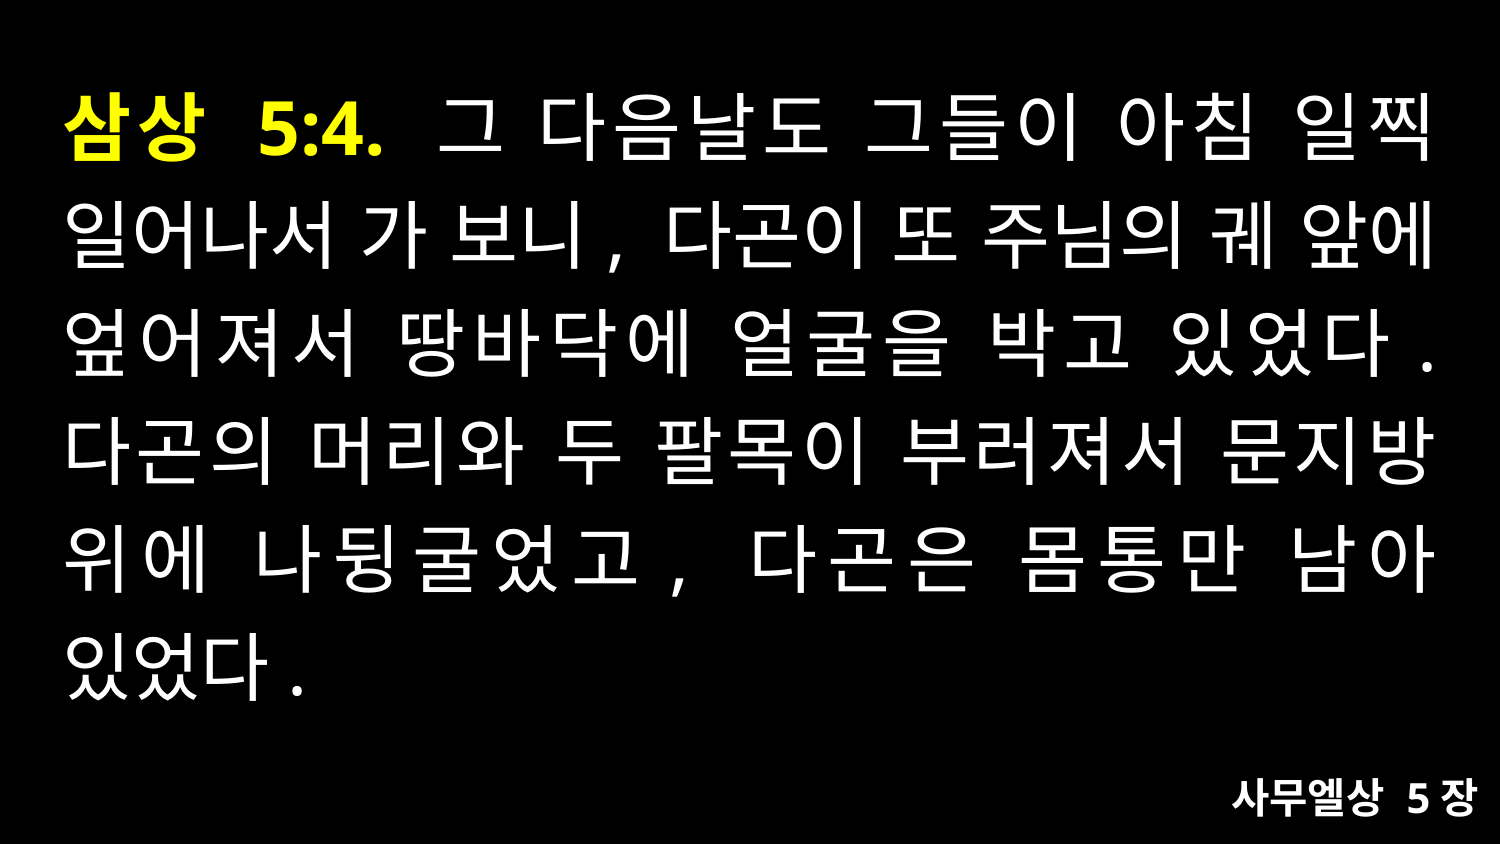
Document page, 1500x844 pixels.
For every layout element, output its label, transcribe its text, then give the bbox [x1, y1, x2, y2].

subtitle 사무엘상 5장 [916, 770, 1500, 844]
title 삼상 5:4. 그 다음날도 그들이 아침 일찍 일어나서 가 보니, 다곤이 또 주님의 궤 앞에 엎어져서 땅바닥에 얼굴을 박고 있었다. 다곤의 머리와 두 팔목이 부러져서 문지방 위에 나뒹굴었고, 다곤은 몸통만 남아 있었다. [0, 0, 1500, 844]
